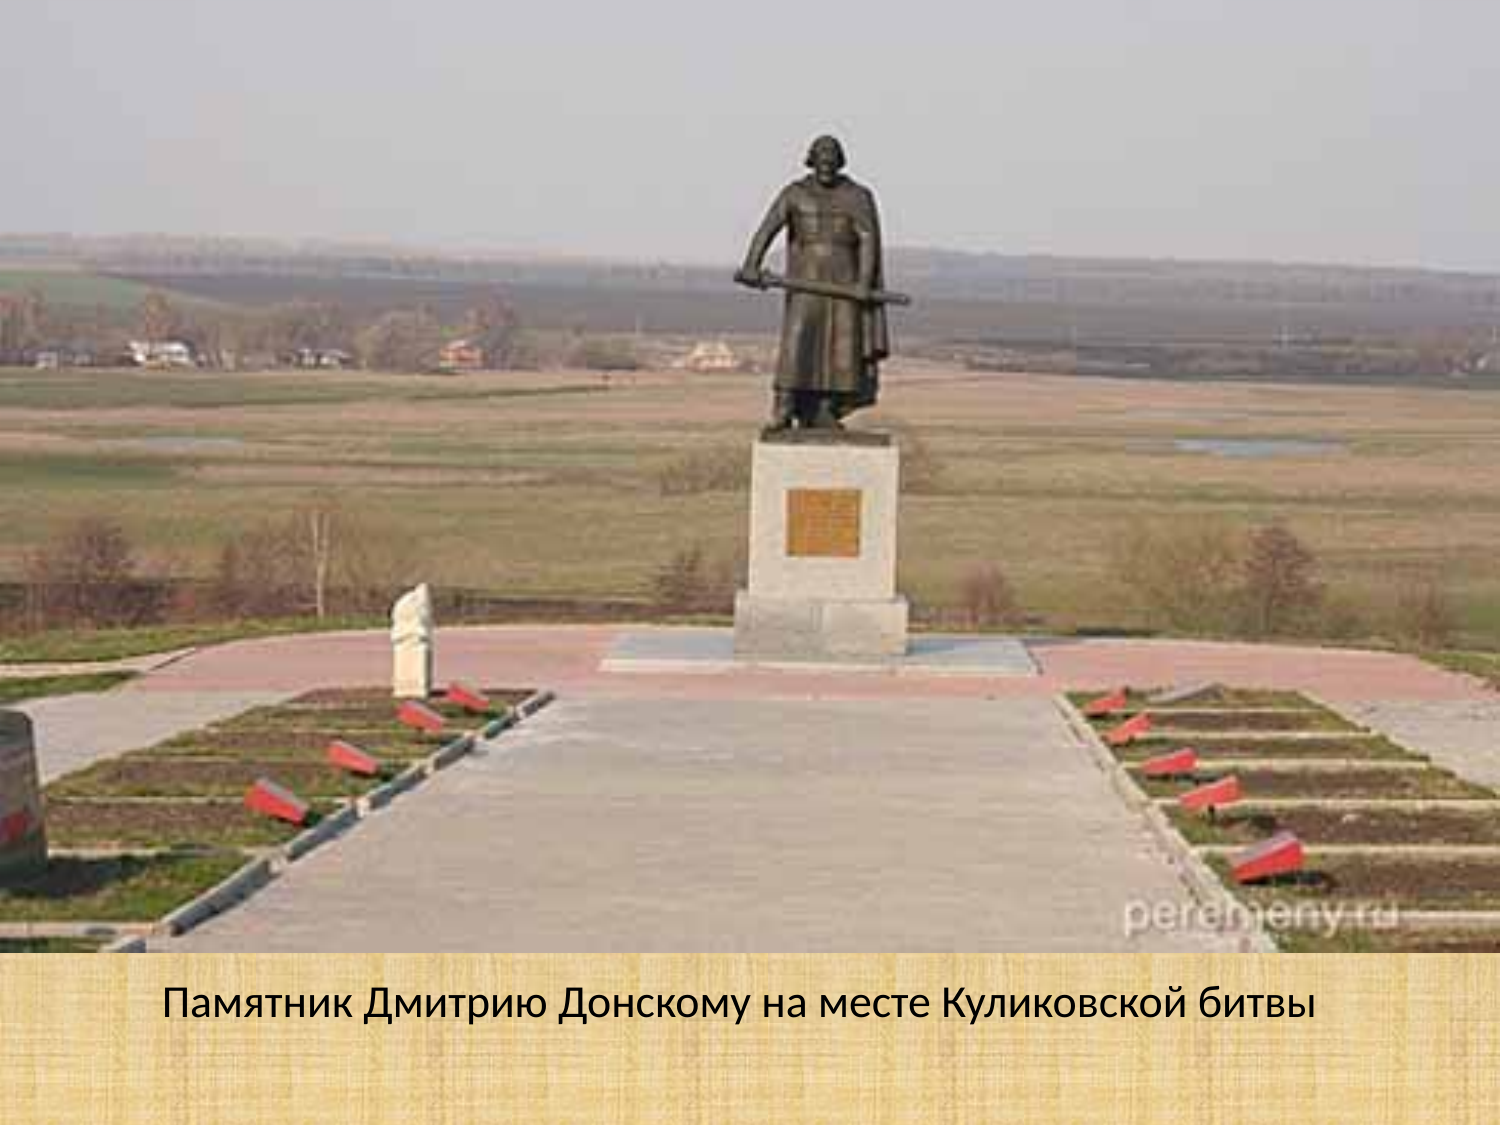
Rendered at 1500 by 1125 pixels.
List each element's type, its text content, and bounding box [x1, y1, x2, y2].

picture [0, 0, 1500, 1125]
list Памятник Дмитрию Донскому на месте Куликовской битвы [64, 964, 1500, 1106]
